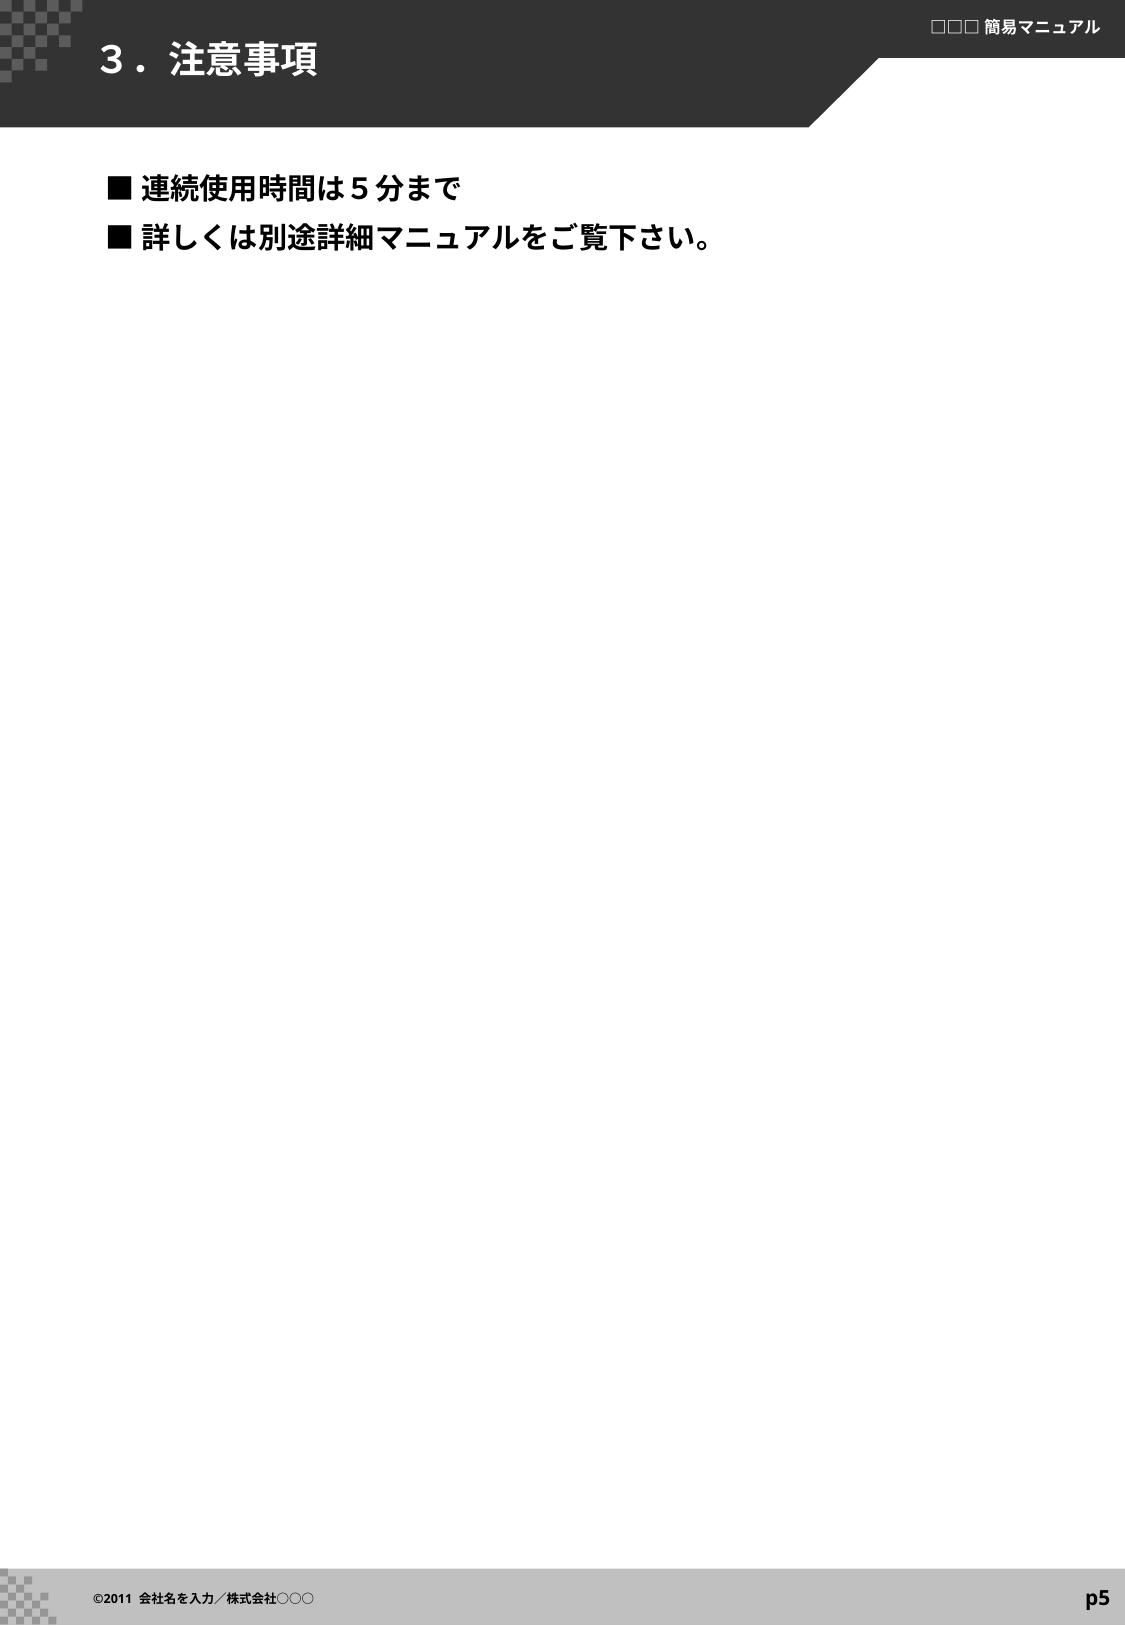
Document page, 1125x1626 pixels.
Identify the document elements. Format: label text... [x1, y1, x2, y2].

slide_number p5 [862, 1577, 1125, 1625]
list ■連続使用時間は５分まで ■詳しくは別途詳細マニュアルをご覧下さい。 [90, 162, 1059, 1545]
title ３．注意事項 [78, 21, 740, 96]
